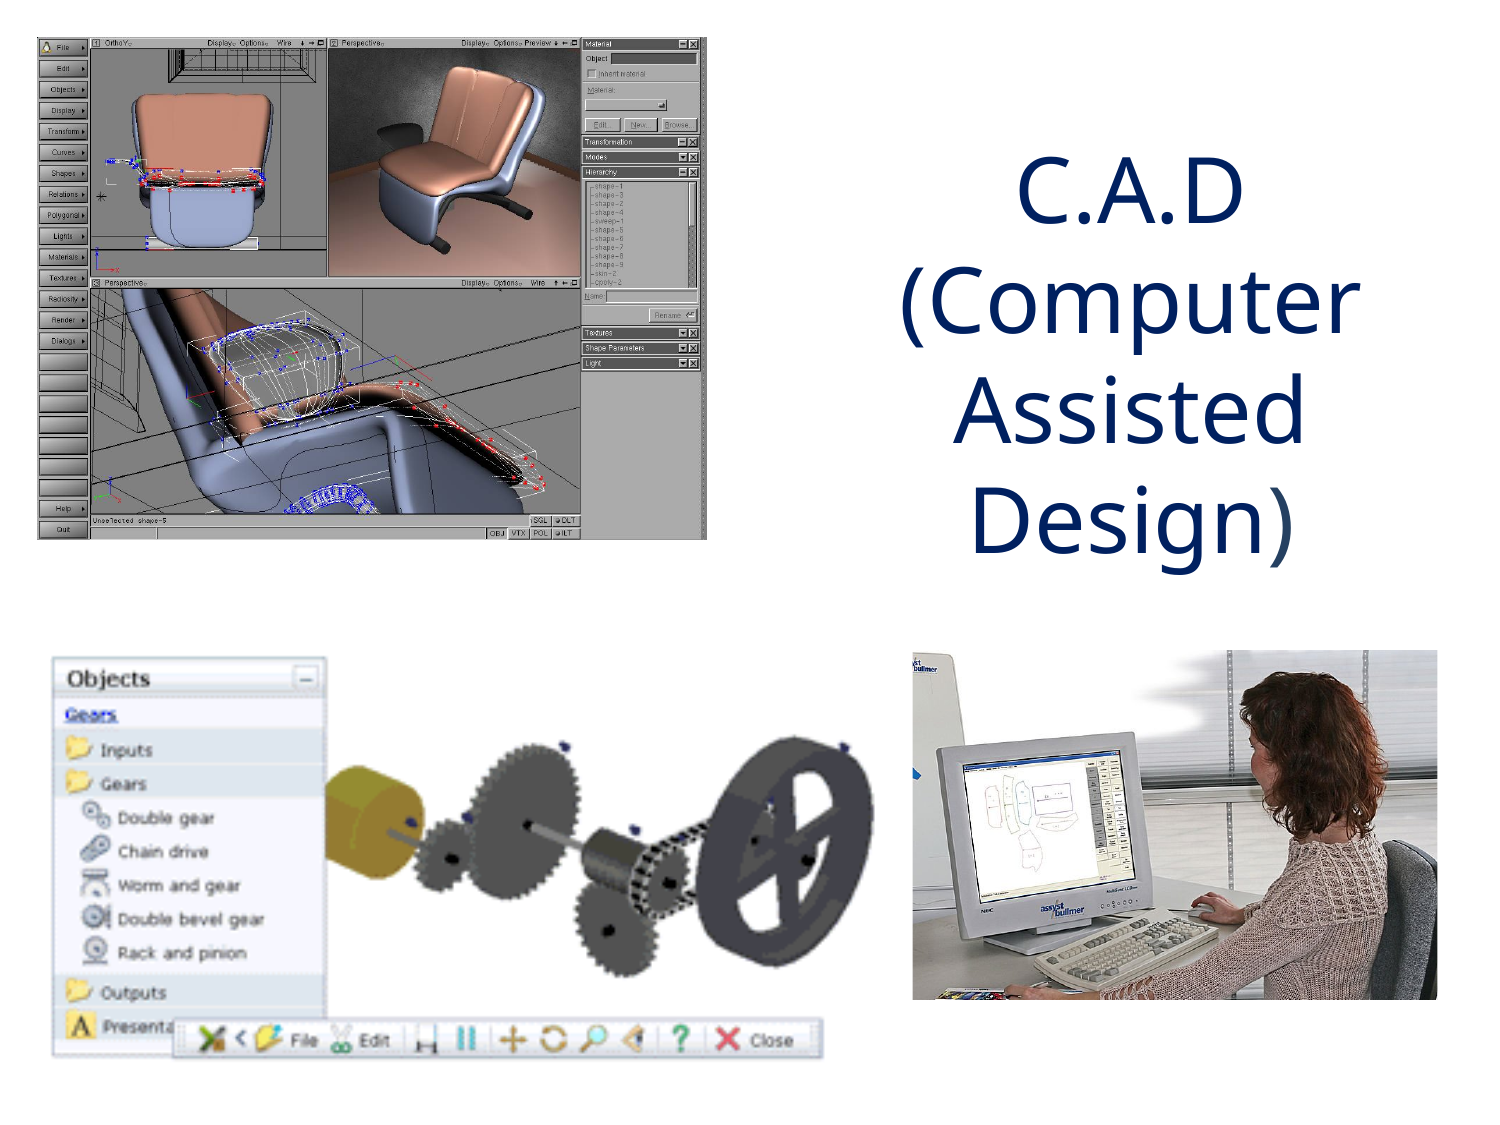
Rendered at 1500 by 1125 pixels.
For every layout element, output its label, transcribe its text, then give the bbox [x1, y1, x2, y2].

picture [912, 649, 1438, 1001]
text_box C.A.D (Computer Assisted Design) [837, 124, 1425, 580]
picture [49, 649, 887, 1080]
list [37, 37, 707, 540]
